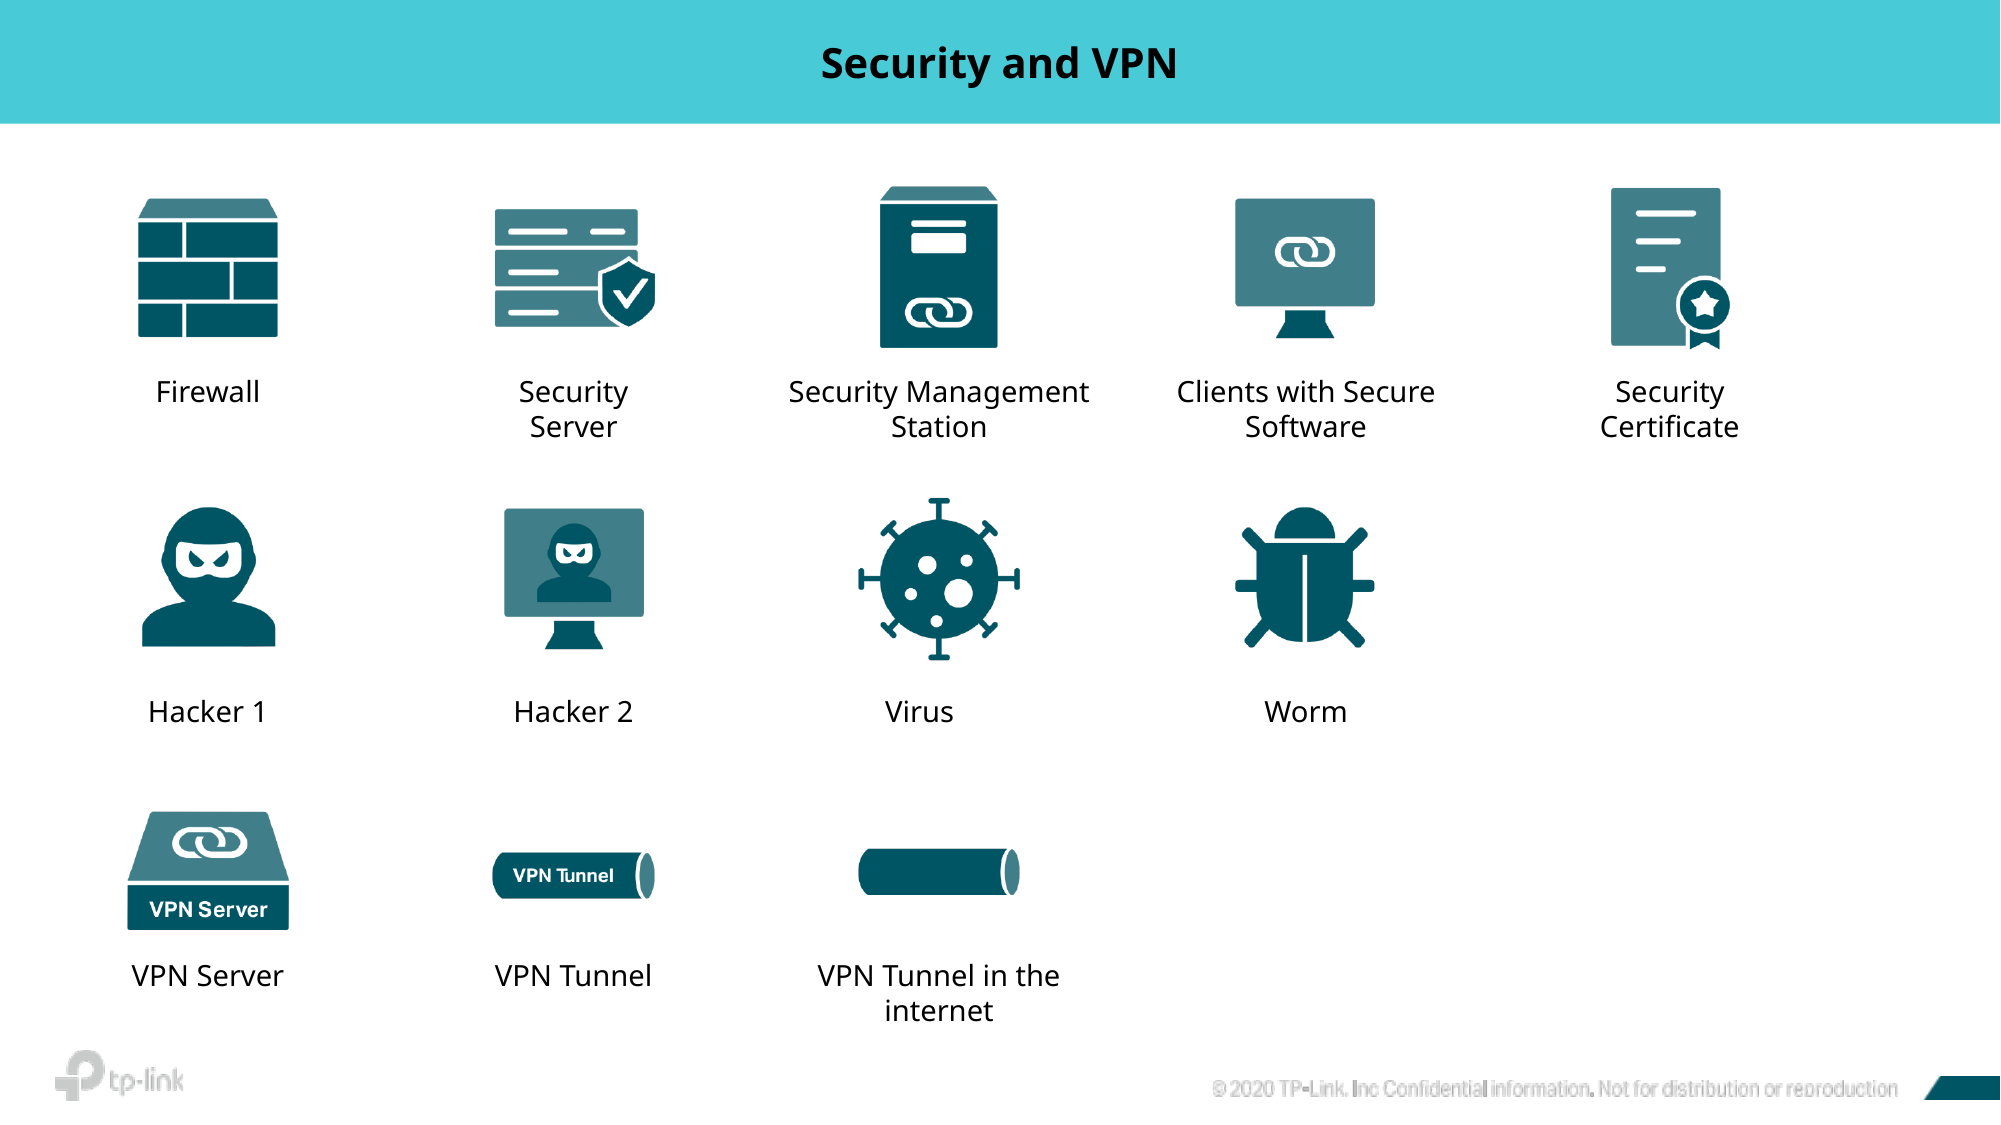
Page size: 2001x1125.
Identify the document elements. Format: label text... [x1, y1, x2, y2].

text_box VPN Tunnel in the internet [778, 949, 1100, 1035]
text_box Firewall [112, 366, 304, 416]
text_box VPN Server [88, 949, 329, 1000]
text_box Security Server [466, 366, 682, 451]
text_box VPN Tunnel [453, 949, 694, 1000]
picture [1216, 178, 1394, 356]
picture [484, 178, 663, 356]
text_box Hacker 1 [112, 686, 304, 737]
slide_number [1873, 1058, 1992, 1119]
picture [119, 783, 297, 961]
text_box Virus [823, 686, 1016, 737]
text_box Security Certificate [1562, 366, 1778, 451]
text_box [0, 0, 2000, 125]
picture [484, 786, 663, 964]
text_box Security and VPN [805, 29, 1194, 94]
picture [1581, 178, 1759, 356]
picture [1216, 488, 1394, 667]
picture [119, 488, 297, 667]
text_box Clients with Secure Software [1144, 366, 1468, 451]
picture [484, 488, 663, 667]
picture [850, 178, 1028, 356]
text_box Worm [1210, 686, 1402, 737]
picture [850, 488, 1028, 667]
picture [850, 782, 1028, 961]
picture [119, 178, 297, 356]
text_box Hacker 2 [413, 686, 734, 737]
text_box Security Management Station [743, 366, 1136, 451]
